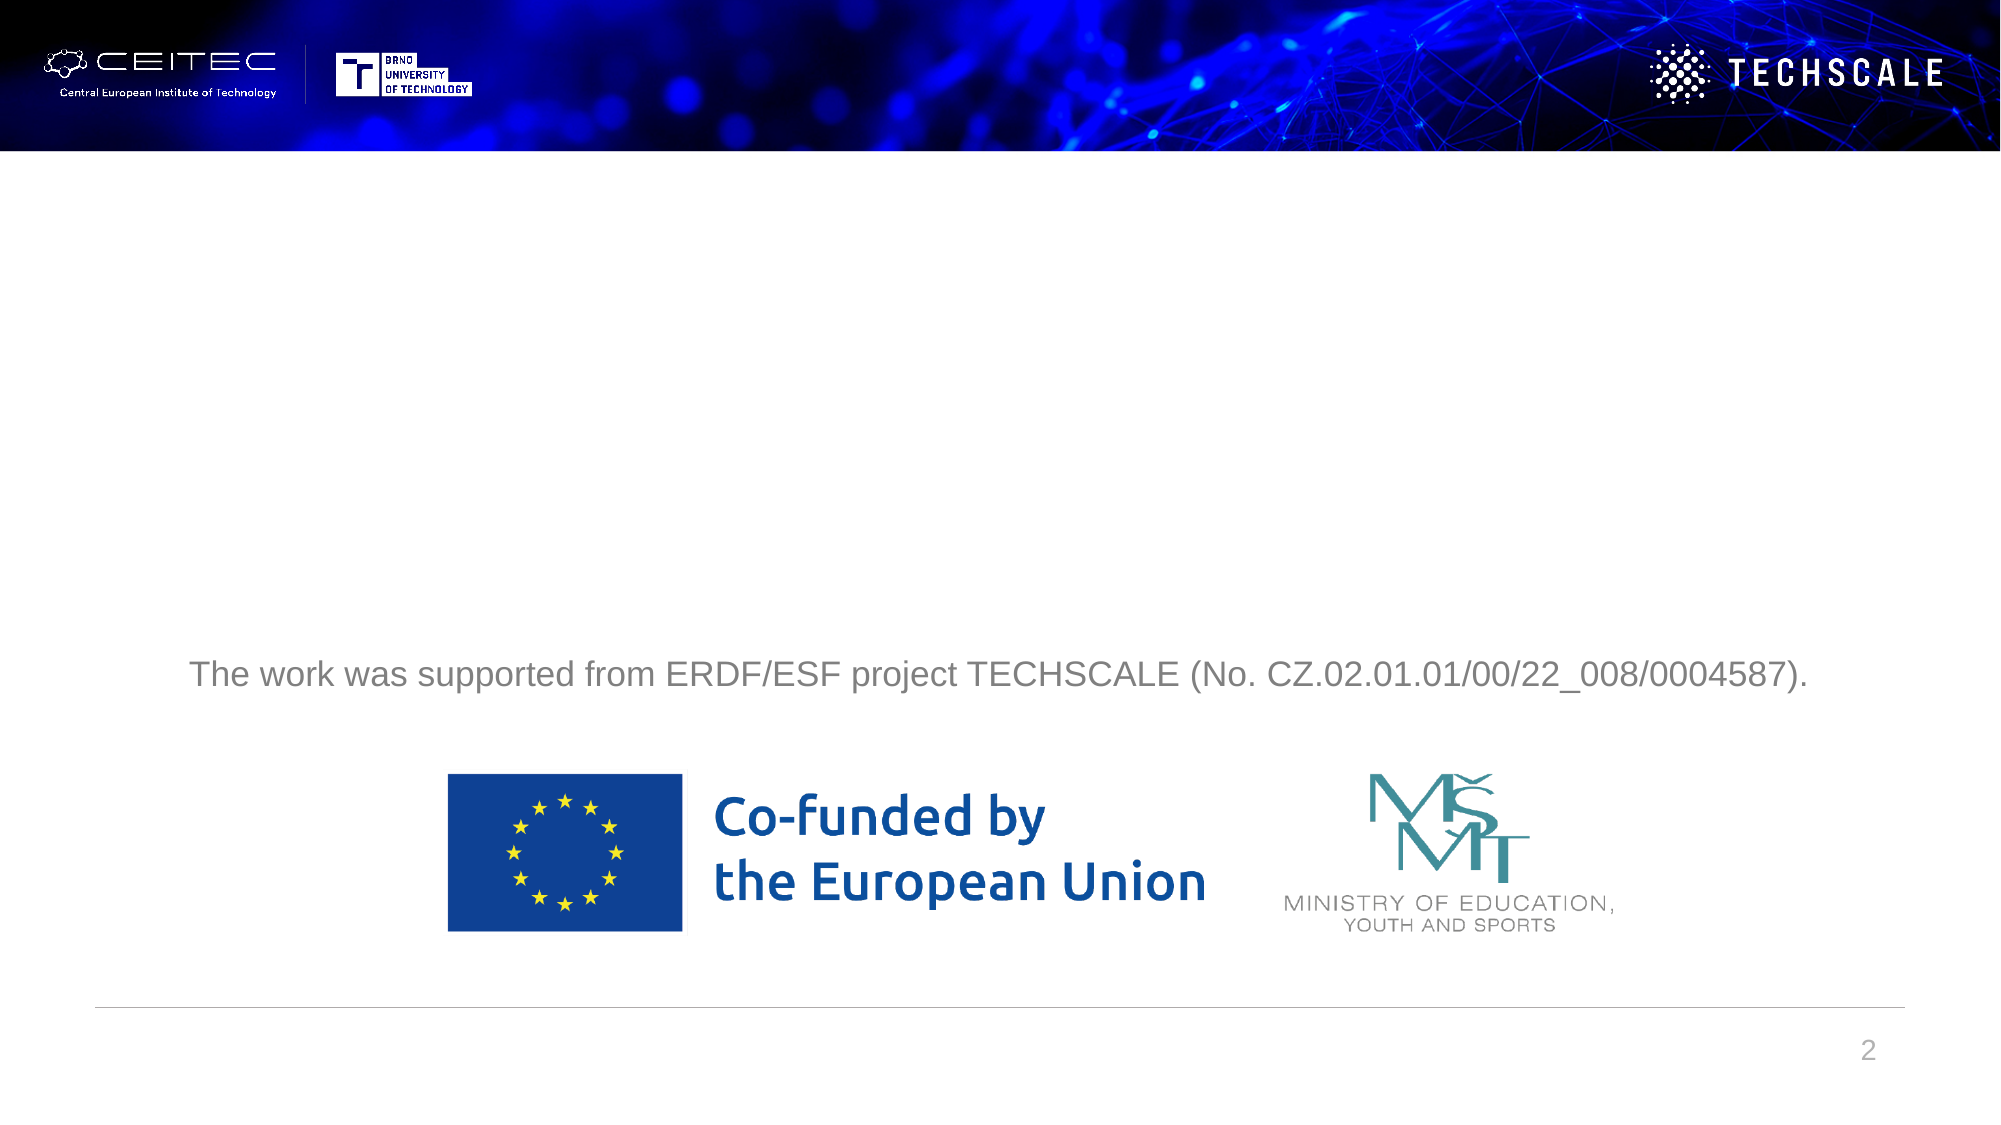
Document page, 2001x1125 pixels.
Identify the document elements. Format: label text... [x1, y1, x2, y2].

list The work was supported from ERDF/ESF project TECHSCALE (No. CZ.02.01.01/00/22_008/0004587). [106, 648, 1892, 736]
slide_number 2 [1441, 1018, 1892, 1079]
picture [0, 0, 2001, 1125]
